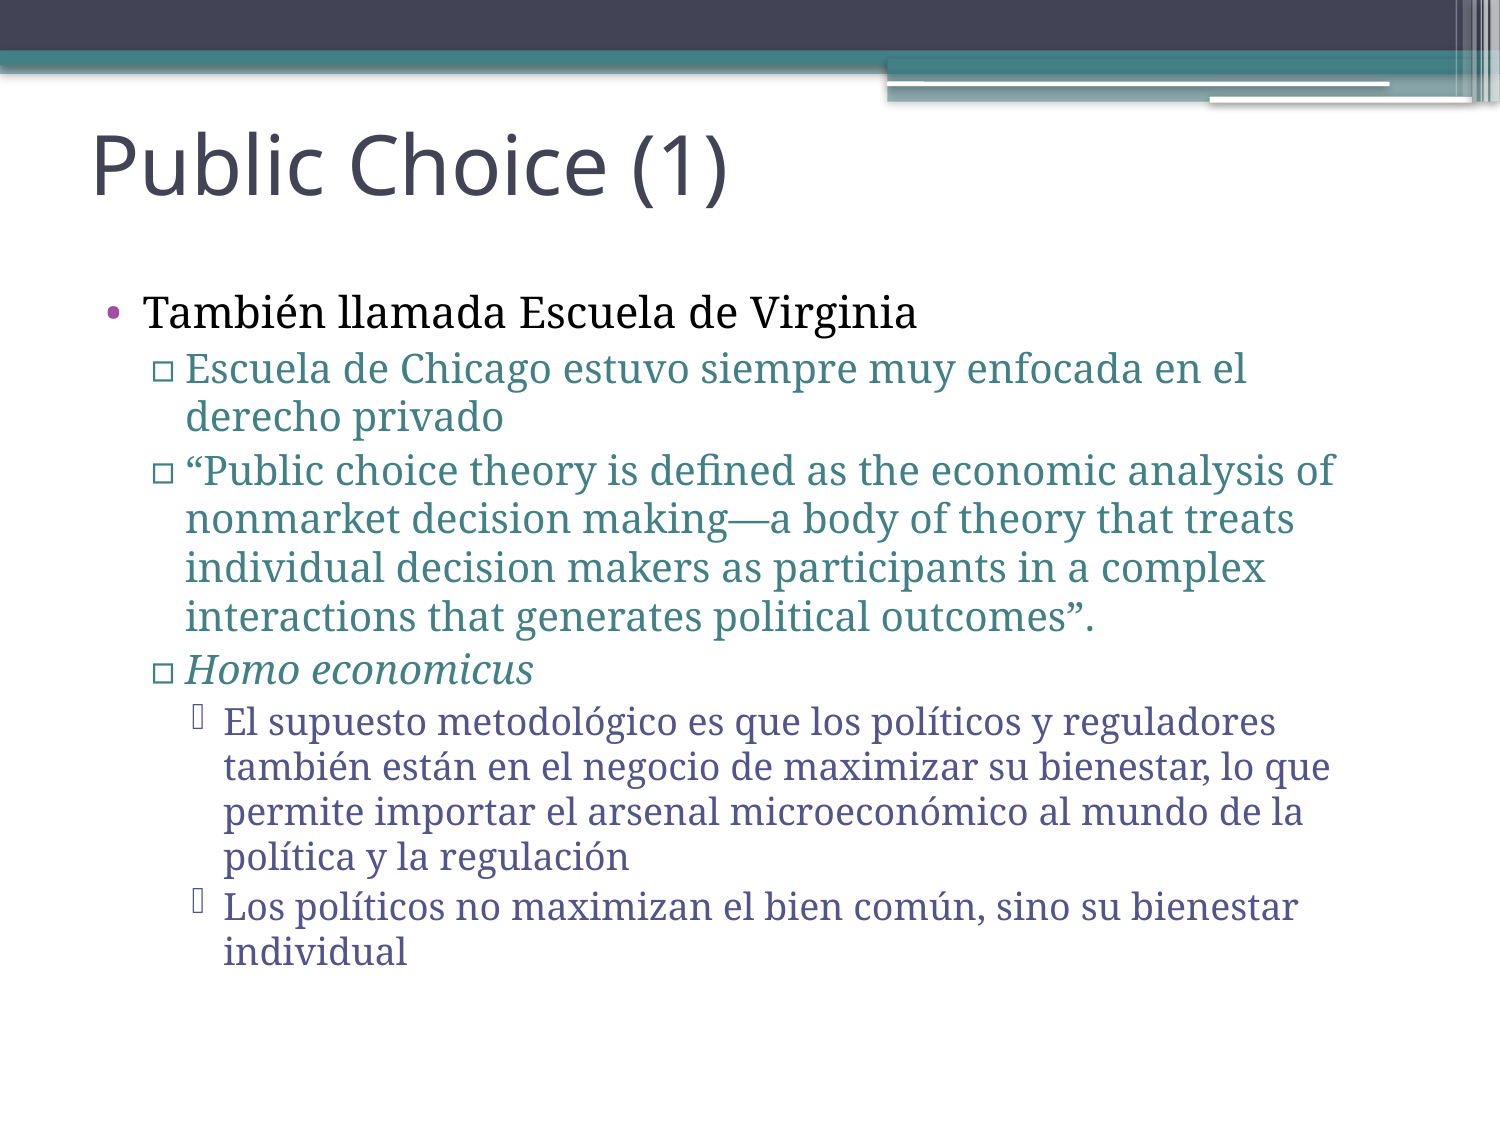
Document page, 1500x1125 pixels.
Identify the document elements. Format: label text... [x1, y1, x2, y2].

list También llamada Escuela de Virginia Escuela de Chicago estuvo siempre muy enfocada en el derecho privado “Public choice theory is defined as the economic analysis of nonmarket decision making—a body of theory that treats individual decision makers as participants in a complex interactions that generates political outcomes”. Homo economicus El supuesto metodológico es que los políticos y reguladores también están en el negocio de maximizar su bienestar, lo que permite importar el arsenal microeconómico al mundo de la política y la regulación Los políticos no maximizan el bien común, sino su bienestar individual [75, 277, 1425, 988]
title Public Choice (1) [75, 75, 1425, 250]
